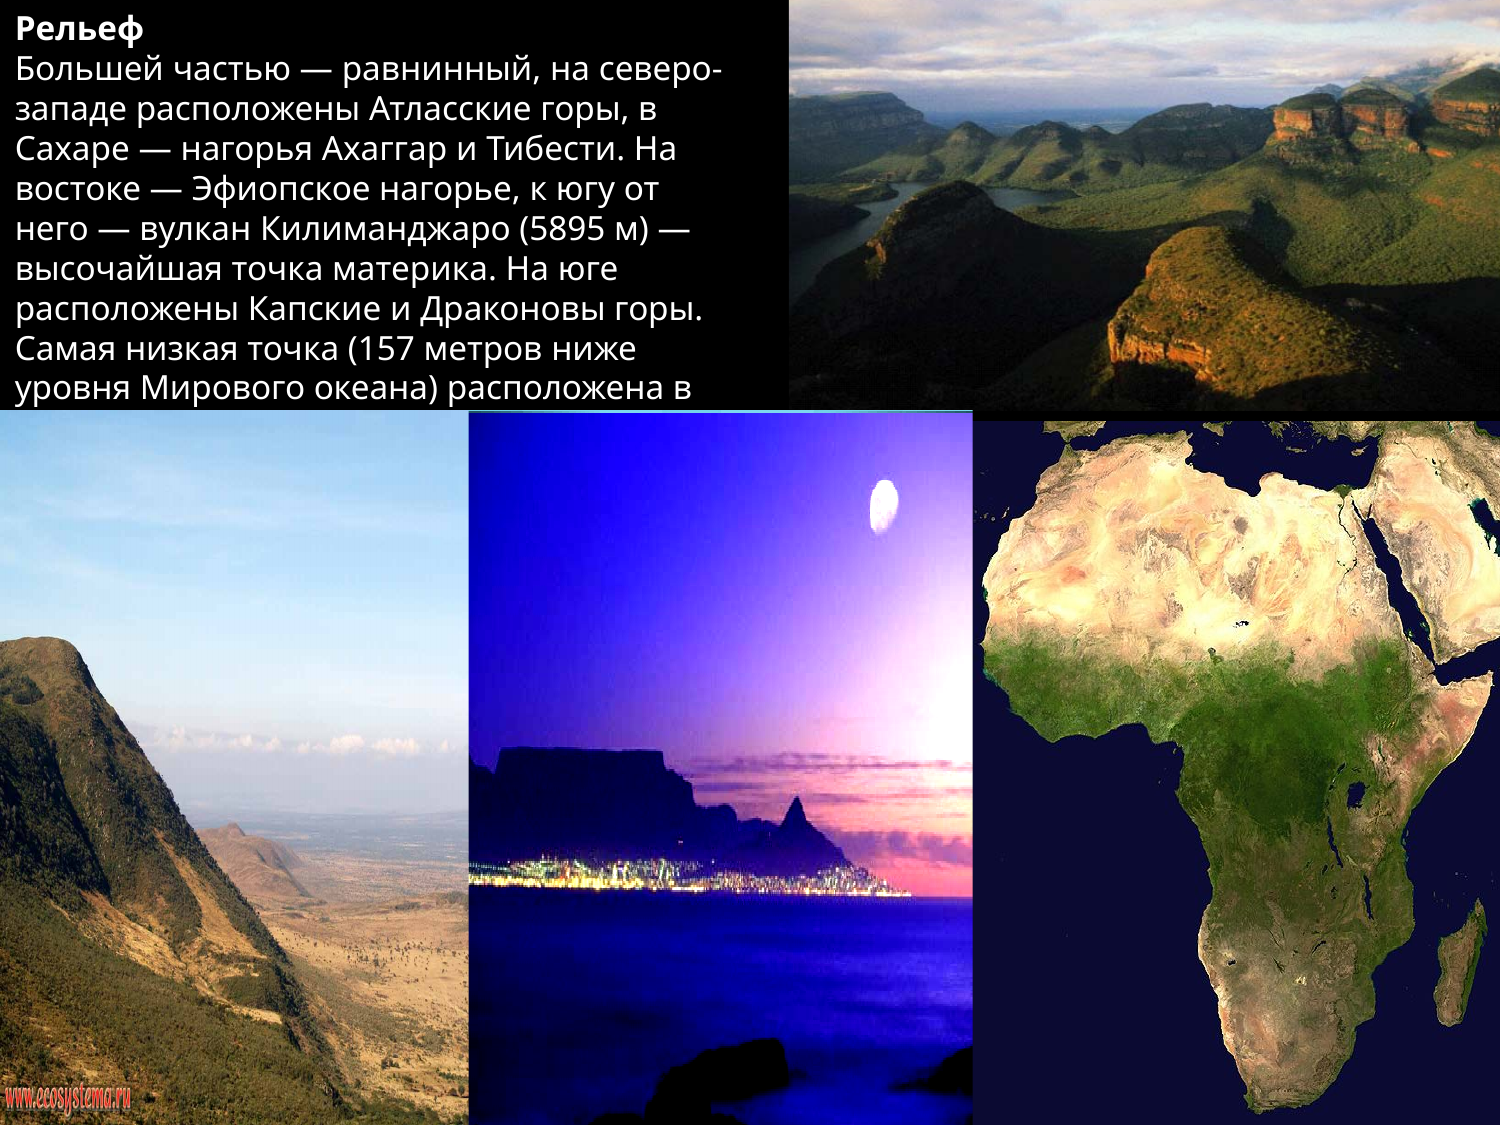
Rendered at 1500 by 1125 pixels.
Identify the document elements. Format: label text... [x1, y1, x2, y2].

picture [468, 409, 974, 1125]
picture [981, 421, 1500, 1125]
text_box Рельеф Большей частью — равнинный, на северо-западе расположены Атласские горы, в Сахаре — нагорья Ахаггар и Тибести. На востоке — Эфиопское нагорье, к югу от него — вулкан Килиманджаро (5895 м) — высочайшая точка материка. На юге расположены Капские и Драконовы горы. Самая низкая точка (157 метров ниже уровня Мирового океана) расположена в Джибути, это соленое озеро Ассаль. [0, 0, 750, 401]
picture [0, 409, 462, 1125]
picture [788, 0, 1500, 411]
